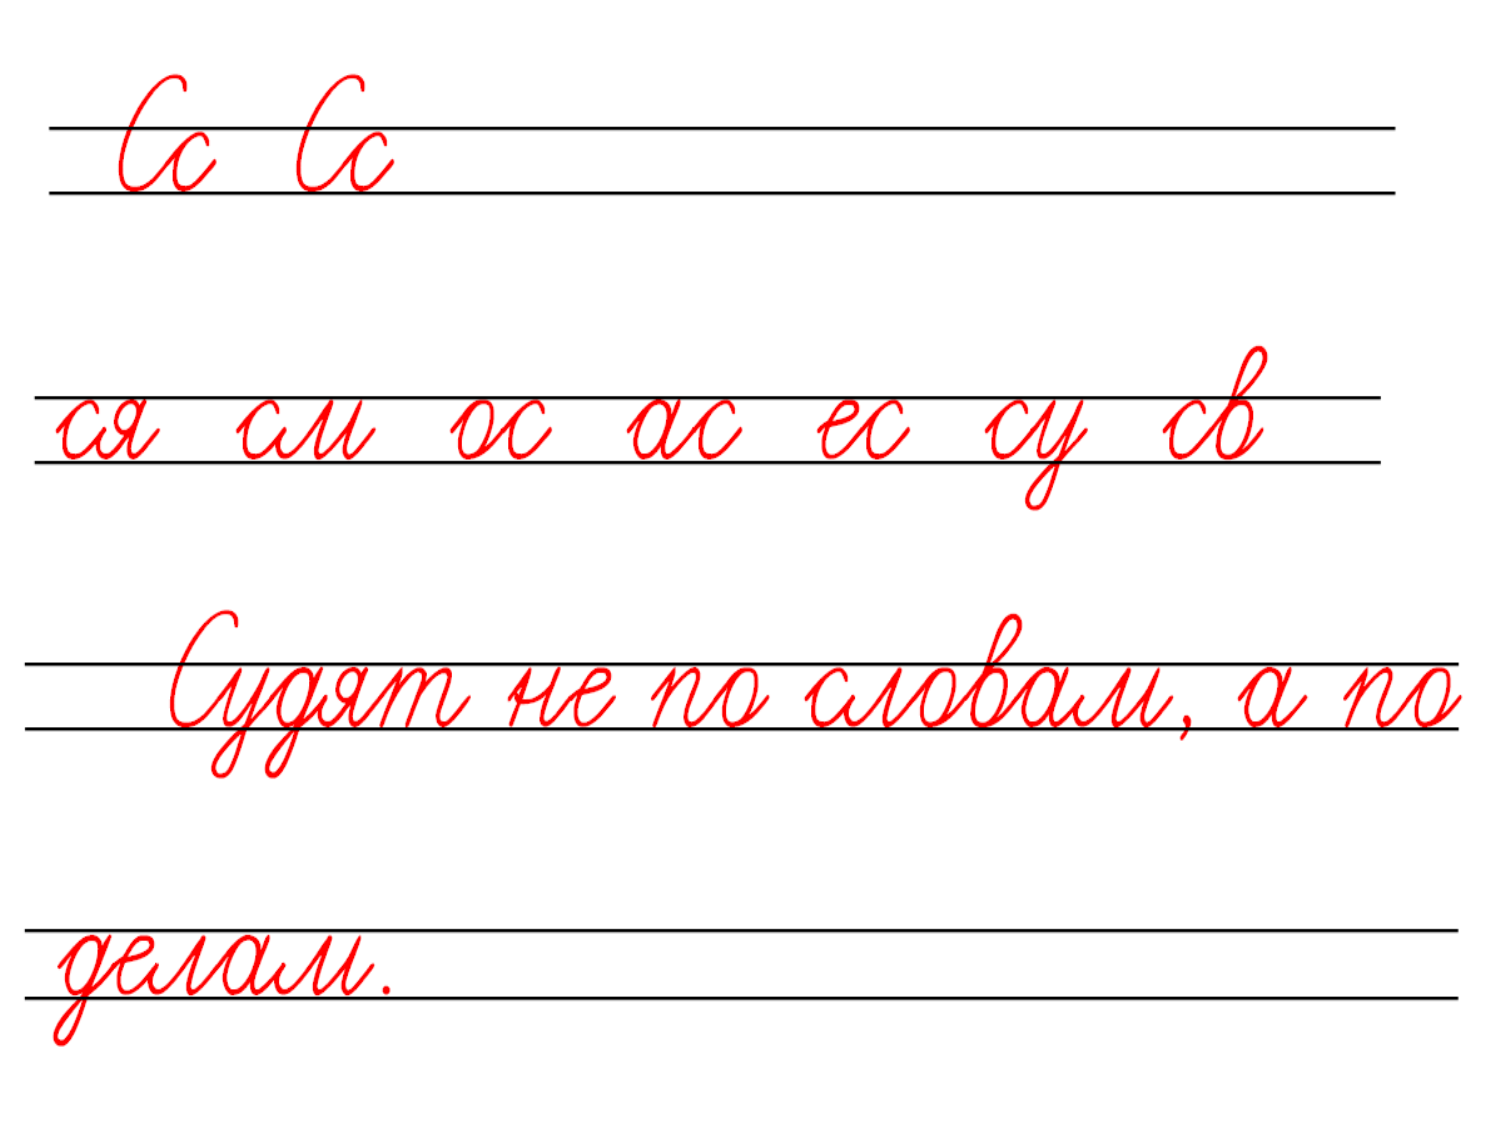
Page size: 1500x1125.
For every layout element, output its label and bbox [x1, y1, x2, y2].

list [0, 0, 1500, 1125]
